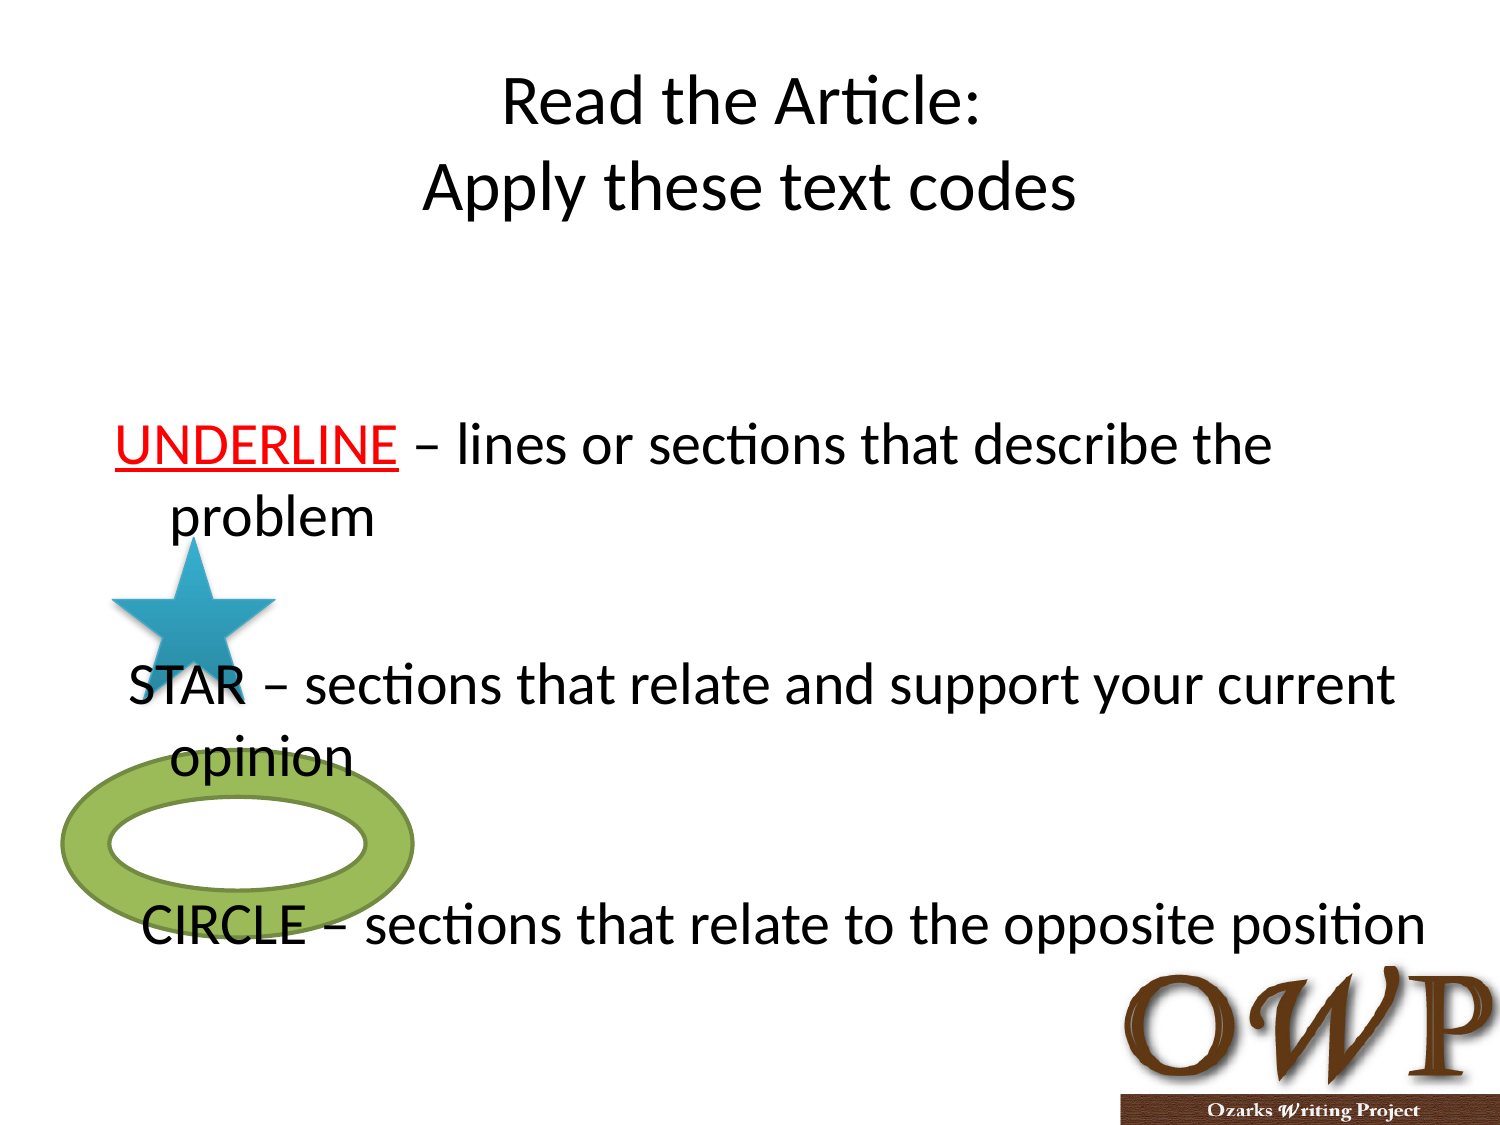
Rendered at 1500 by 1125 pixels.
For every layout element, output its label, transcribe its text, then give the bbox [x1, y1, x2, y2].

title Read the Article: Apply these text codes [74, 44, 1426, 233]
list UNDERLINE – lines or sections that describe the problem STAR – sections that relate and support your current opinion CIRCLE – sections that relate to the opposite position [99, 312, 1463, 968]
text_box [60, 783, 99, 904]
picture [1120, 957, 1500, 1125]
